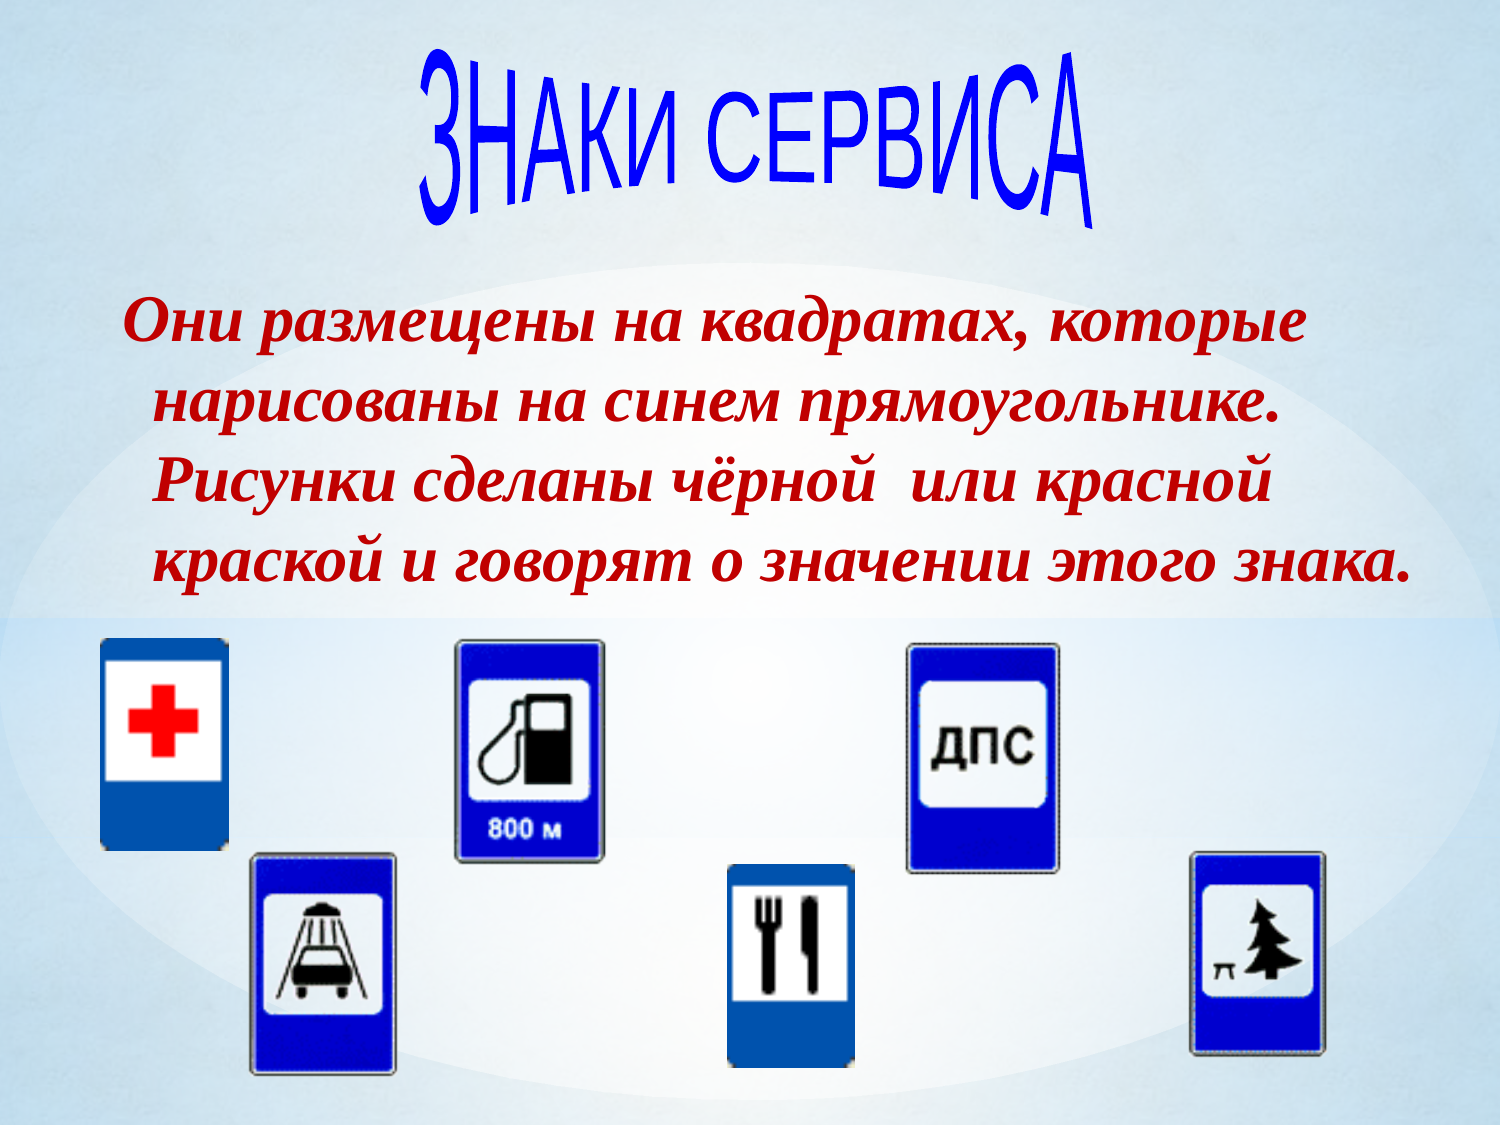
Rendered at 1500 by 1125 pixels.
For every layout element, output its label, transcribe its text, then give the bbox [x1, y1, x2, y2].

picture [1186, 849, 1332, 1060]
picture [247, 850, 403, 1082]
picture [901, 638, 1065, 878]
list Они размещены на квадратах, которые нарисованы на синем прямоугольнике. Рисунки сделаны чёрной или красной краской и говорят о значении этого знака. [100, 266, 1448, 646]
picture [727, 864, 856, 1068]
picture [452, 637, 609, 870]
picture [100, 637, 229, 851]
